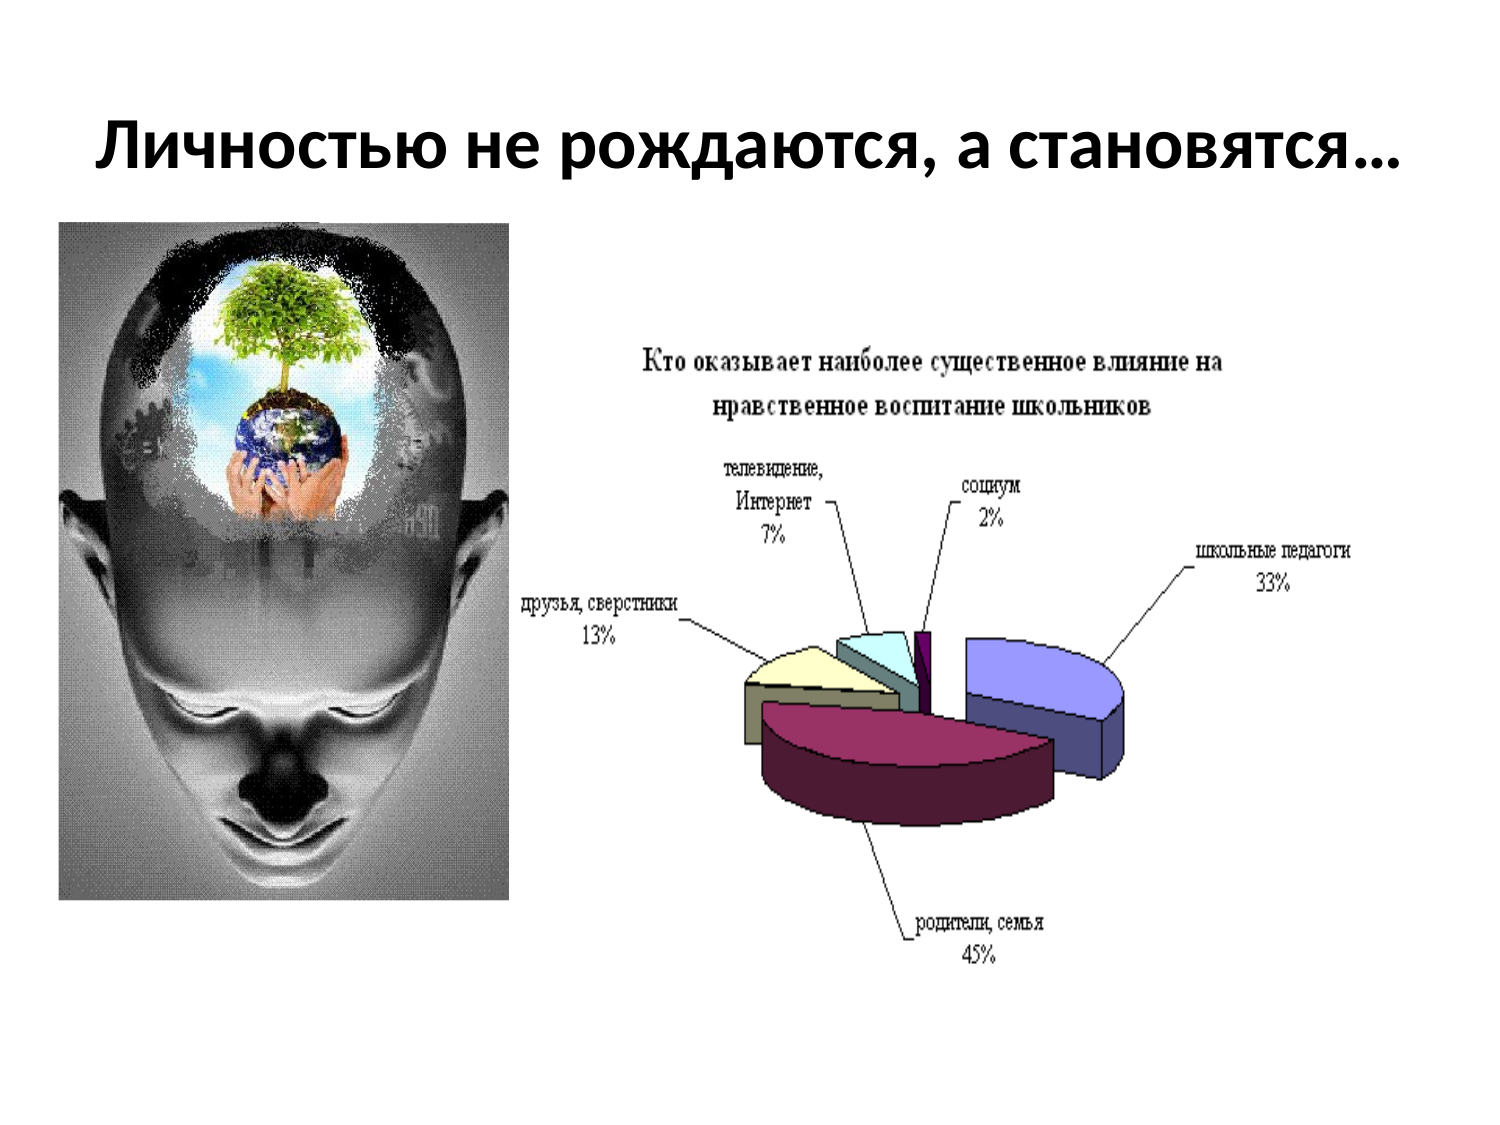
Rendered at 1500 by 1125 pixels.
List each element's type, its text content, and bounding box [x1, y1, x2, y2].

title Личностью не рождаются, а становятся… [74, 44, 1426, 233]
picture [58, 222, 1360, 985]
